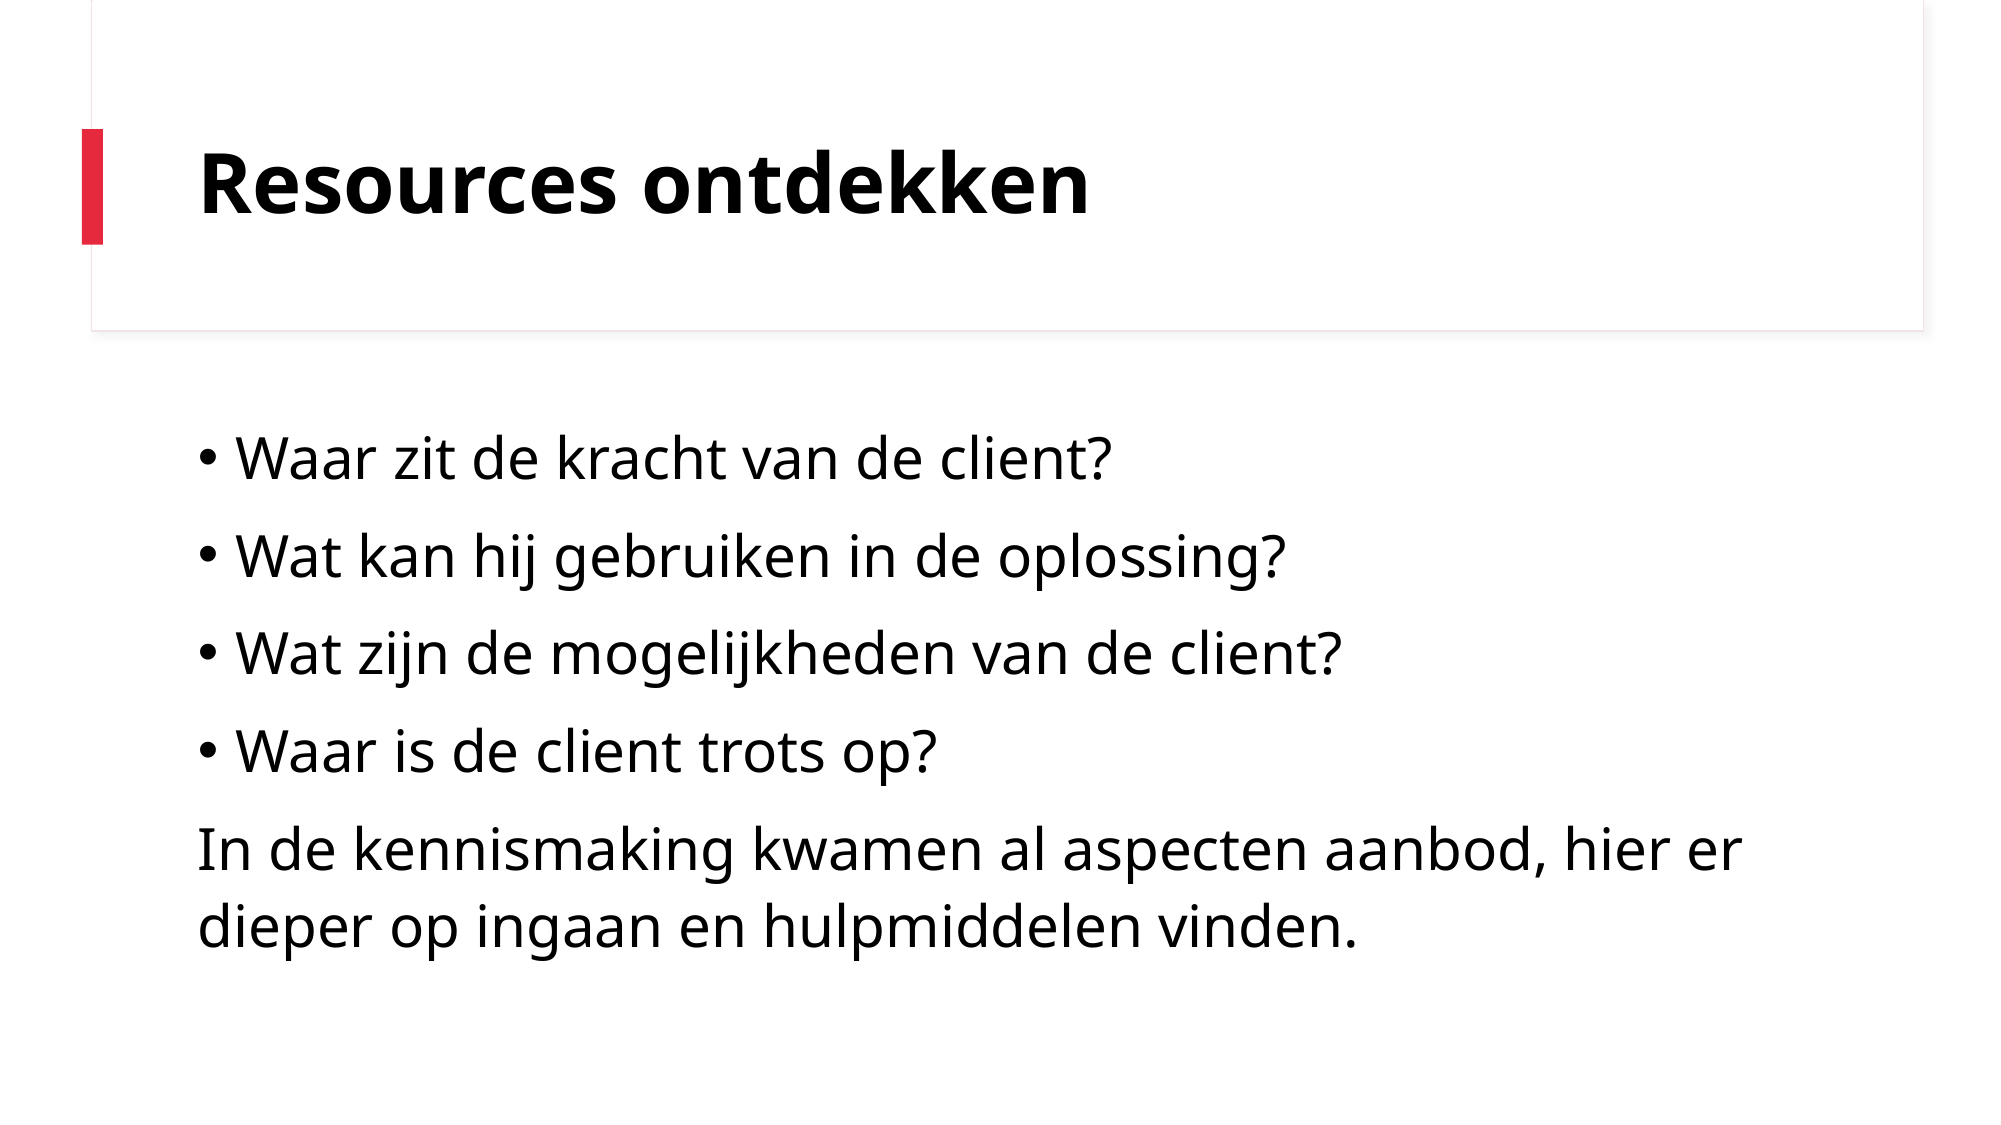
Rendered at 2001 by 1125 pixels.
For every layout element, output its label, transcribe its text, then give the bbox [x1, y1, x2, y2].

list Waar zit de kracht van de client? Wat kan hij gebruiken in de oplossing? Wat zijn de mogelijkheden van de client? Waar is de client trots op? In de kennismaking kwamen al aspecten aanbod, hier er dieper op ingaan en hulpmiddelen vinden. [183, 406, 1851, 1013]
title Resources ontdekken [183, 90, 1851, 284]
